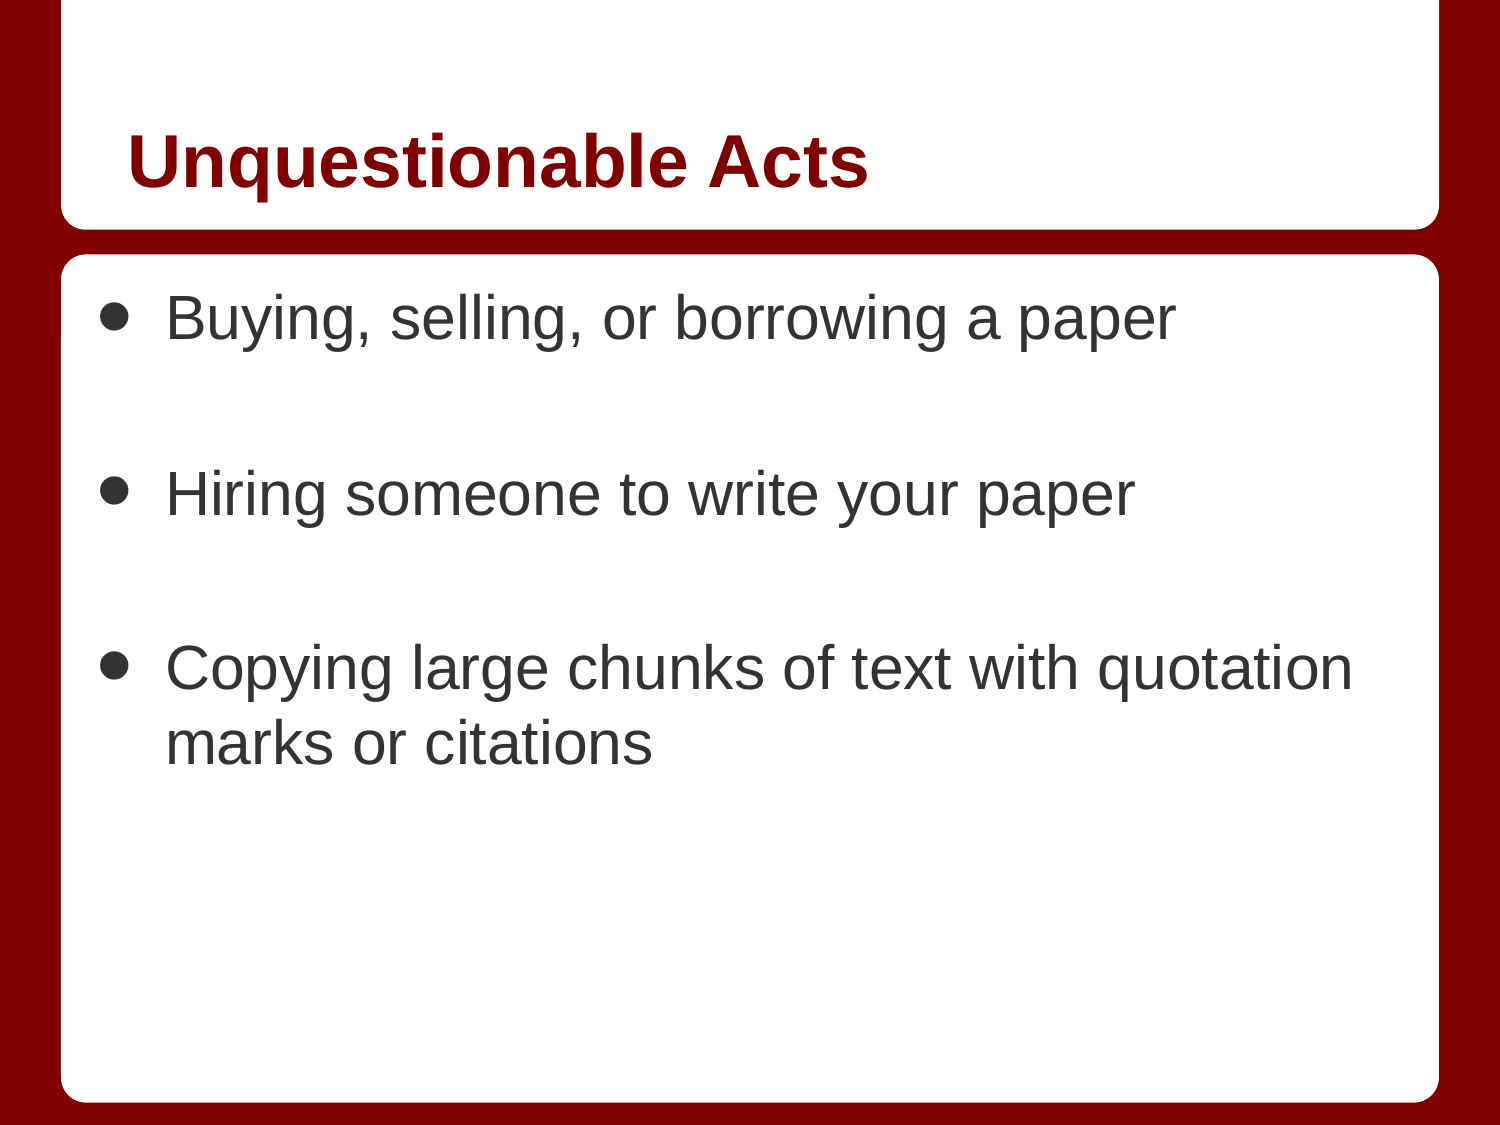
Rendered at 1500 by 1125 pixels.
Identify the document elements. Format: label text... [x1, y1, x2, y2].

list Buying, selling, or borrowing a paper Hiring someone to write your paper Copying large chunks of text with quotation marks or citations [75, 262, 1425, 931]
title Unquestionable Acts [75, 0, 1425, 218]
